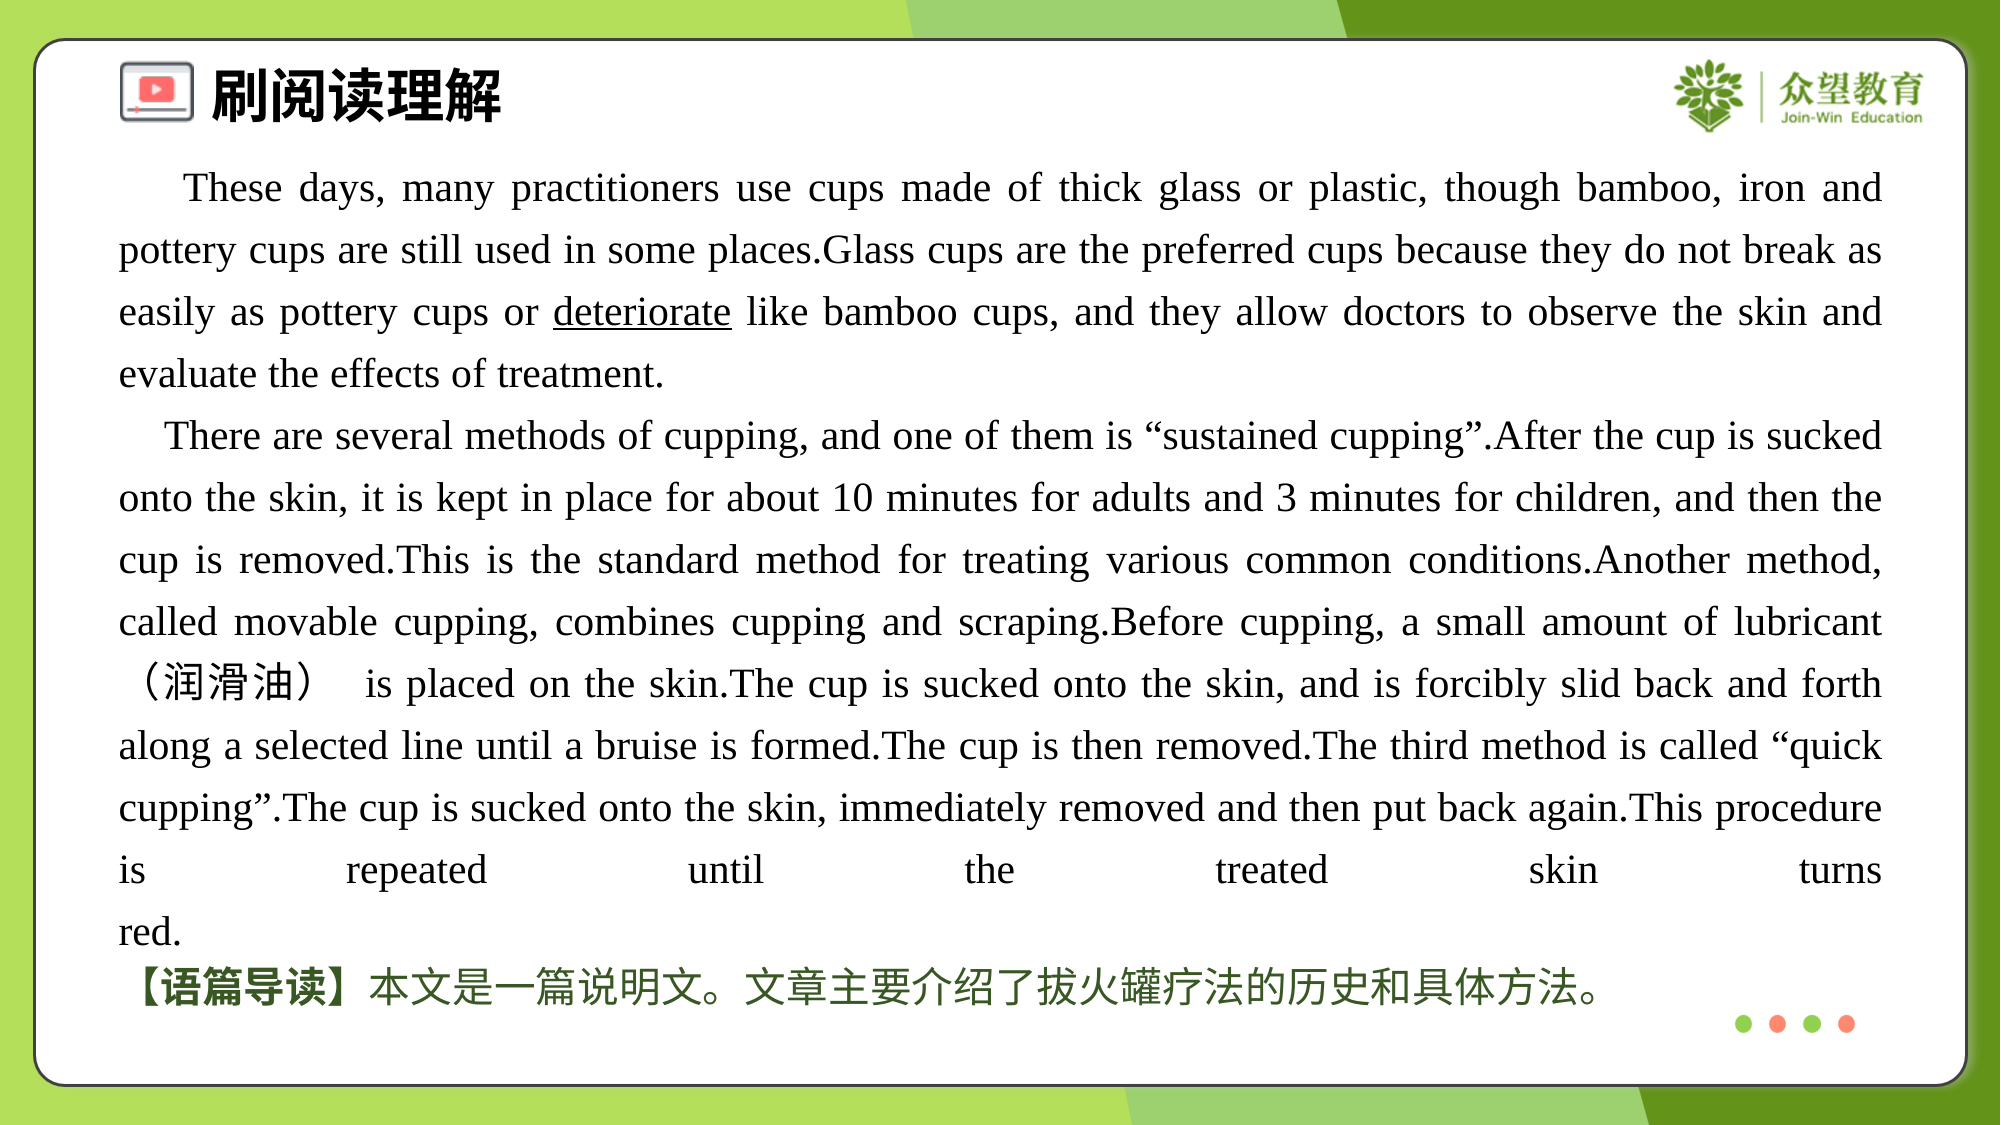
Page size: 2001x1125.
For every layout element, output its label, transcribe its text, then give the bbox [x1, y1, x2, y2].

text_box 【语篇导读】本文是一篇说明文。文章主要介绍了拔火罐疗法的历史和具体方法。 [118, 949, 1883, 1007]
text_box These days, many practitioners use cups made of thick glass or plastic, though bamboo, iron and pottery cups are still used in some places.Glass cups are the preferred cups because they do not break as easily as pottery cups or deteriorate like bamboo cups, and they allow doctors to observe the skin and evaluate the effects of treatment. There are several methods of cupping, and one of them is “sustained cupping”.After the cup is sucked onto the skin, it is kept in place for about 10 minutes for adults and 3 minutes for children, and then the cup is removed.This is the standard method for treating various common conditions.Another method, called movable cupping, combines cupping and scraping.Before cupping, a small amount of lubricant （润滑油） is placed on the skin.The cup is sucked onto the skin, and is forcibly slid back and forth along a selected line until a bruise is formed.The cup is then removed.The third method is called “quick cupping”.The cup is sucked onto the skin, immediately removed and then put back again.This procedure is repeated until the treated skin turns red.#1.4 [118, 147, 1883, 948]
picture [0, 0, 2000, 1125]
